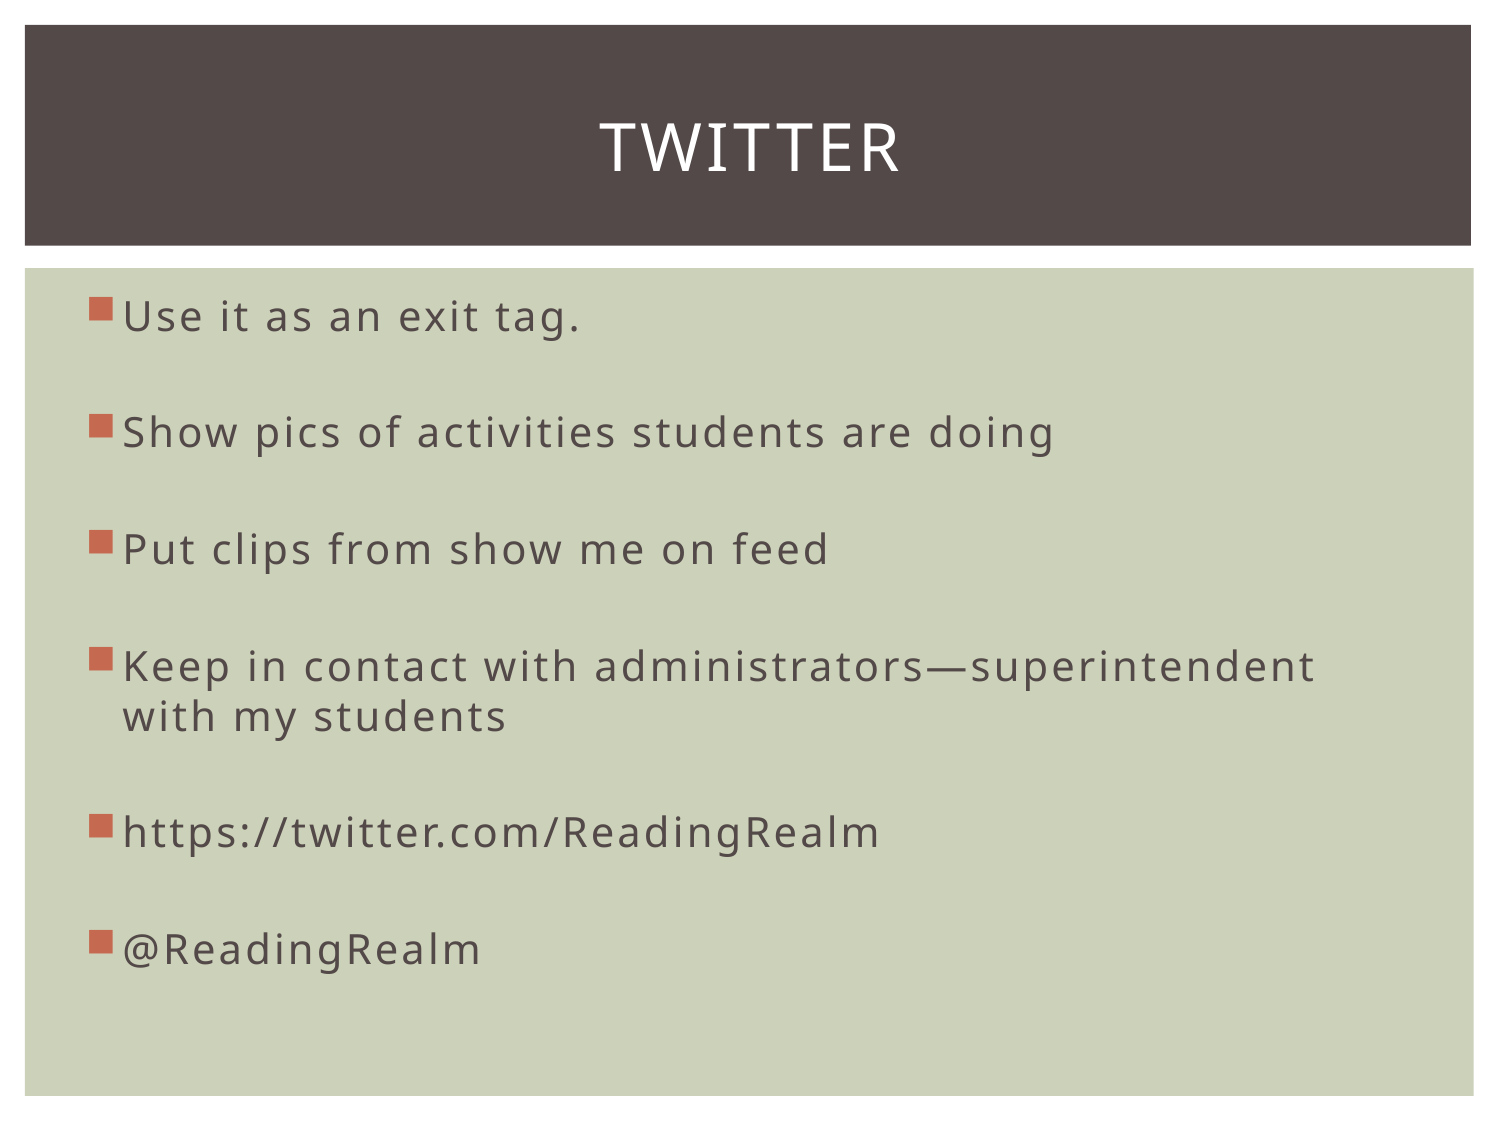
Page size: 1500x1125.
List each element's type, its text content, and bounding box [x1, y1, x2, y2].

list Use it as an exit tag. Show pics of activities students are doing Put clips from show me on feed Keep in contact with administrators—superintendent with my students https://twitter.com/ReadingRealm @ReadingRealm [62, 281, 1442, 1005]
title Twitter [62, 58, 1438, 232]
